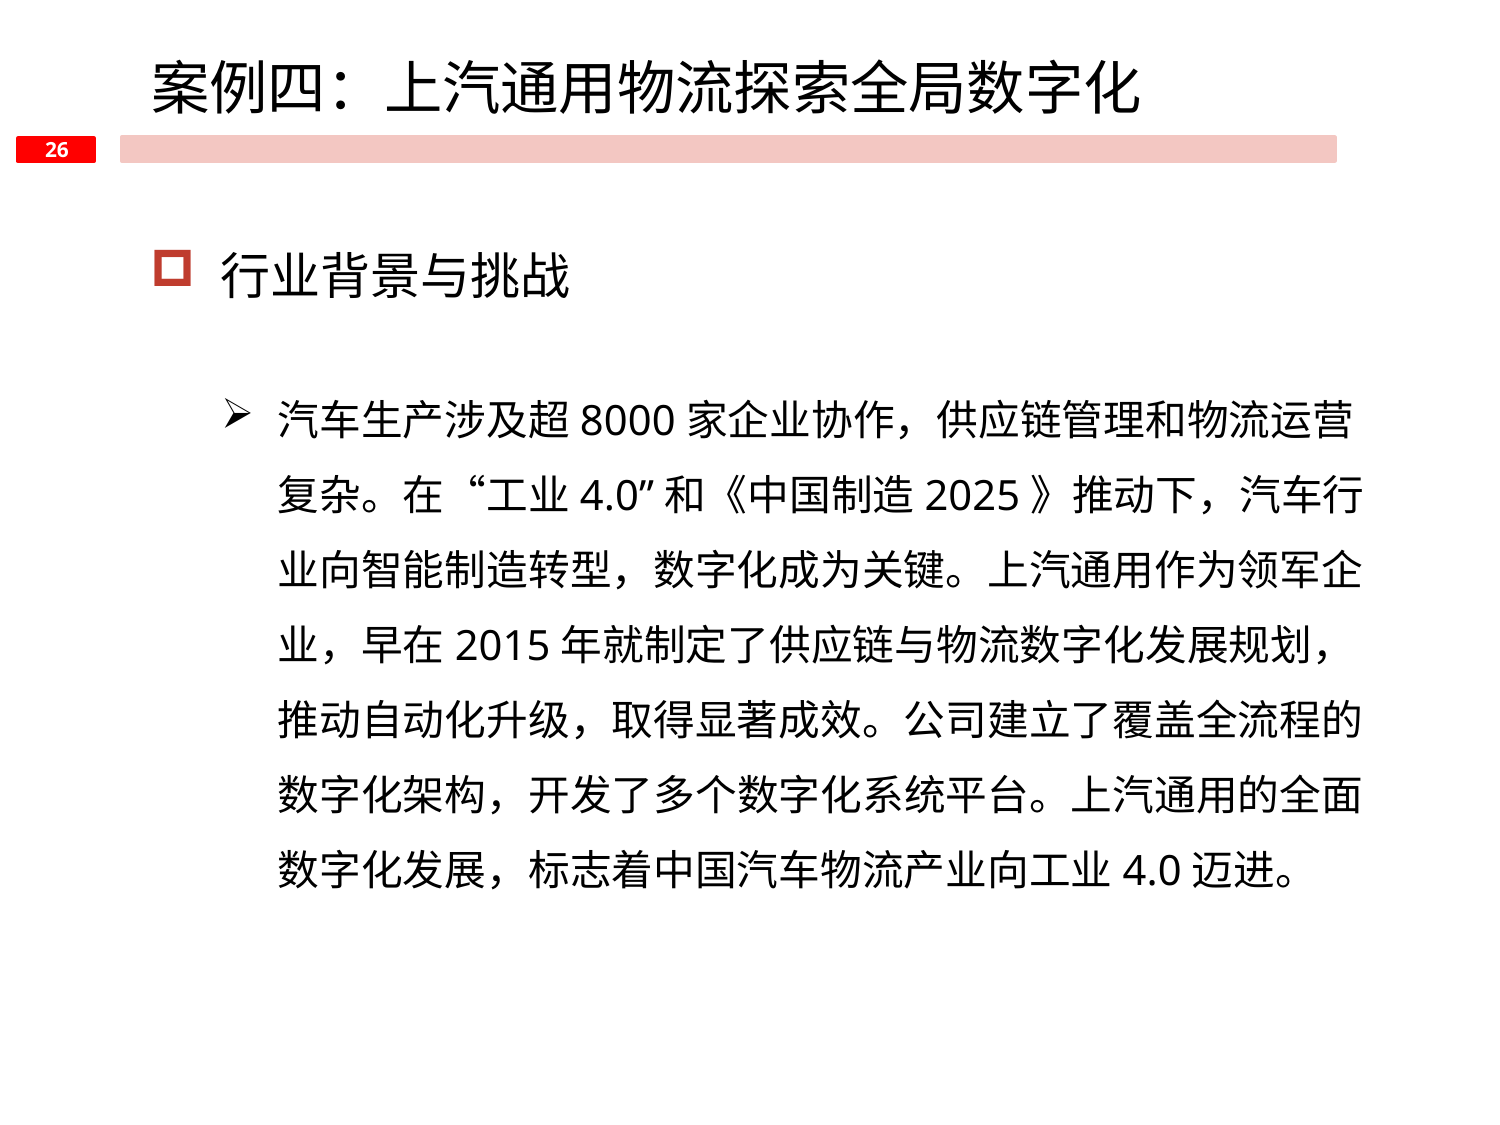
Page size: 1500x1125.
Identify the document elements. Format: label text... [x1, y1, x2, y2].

text_box 汽车生产涉及超8000家企业协作，供应链管理和物流运营复杂。在“工业4.0”和《中国制造2025》推动下，汽车行业向智能制造转型，数字化成为关键。上汽通用作为领军企业，早在2015年就制定了供应链与物流数字化发展规划，推动自动化升级，取得显著成效。公司建立了覆盖全流程的数字化架构，开发了多个数字化系统平台。上汽通用的全面数字化发展，标志着中国汽车物流产业向工业4.0迈进。 [206, 361, 1390, 875]
text_box [17, 129, 97, 189]
text_box 行业背景与挑战 [135, 237, 1121, 332]
text_box 案例四：上汽通用物流探索全局数字化 [136, 43, 1157, 129]
